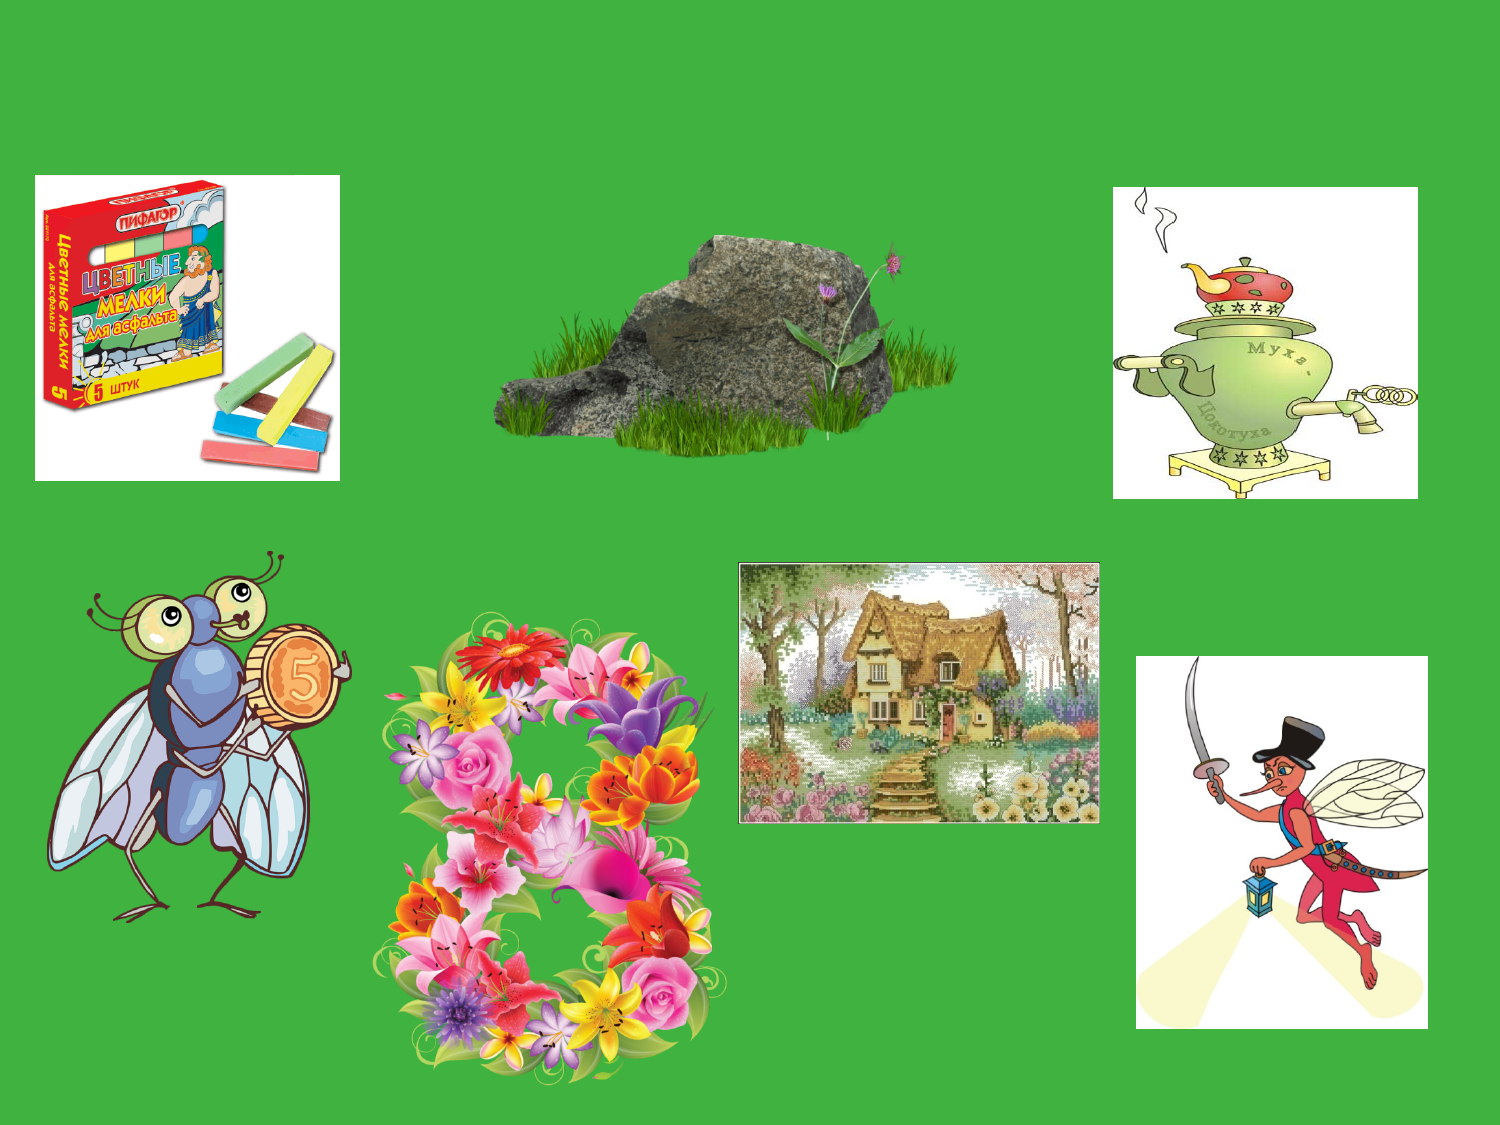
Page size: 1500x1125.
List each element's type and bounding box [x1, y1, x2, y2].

picture [34, 175, 341, 481]
picture [46, 550, 352, 924]
picture [362, 609, 727, 1086]
picture [737, 562, 1100, 824]
picture [1113, 187, 1419, 499]
picture [1136, 656, 1428, 1029]
picture [491, 234, 962, 462]
